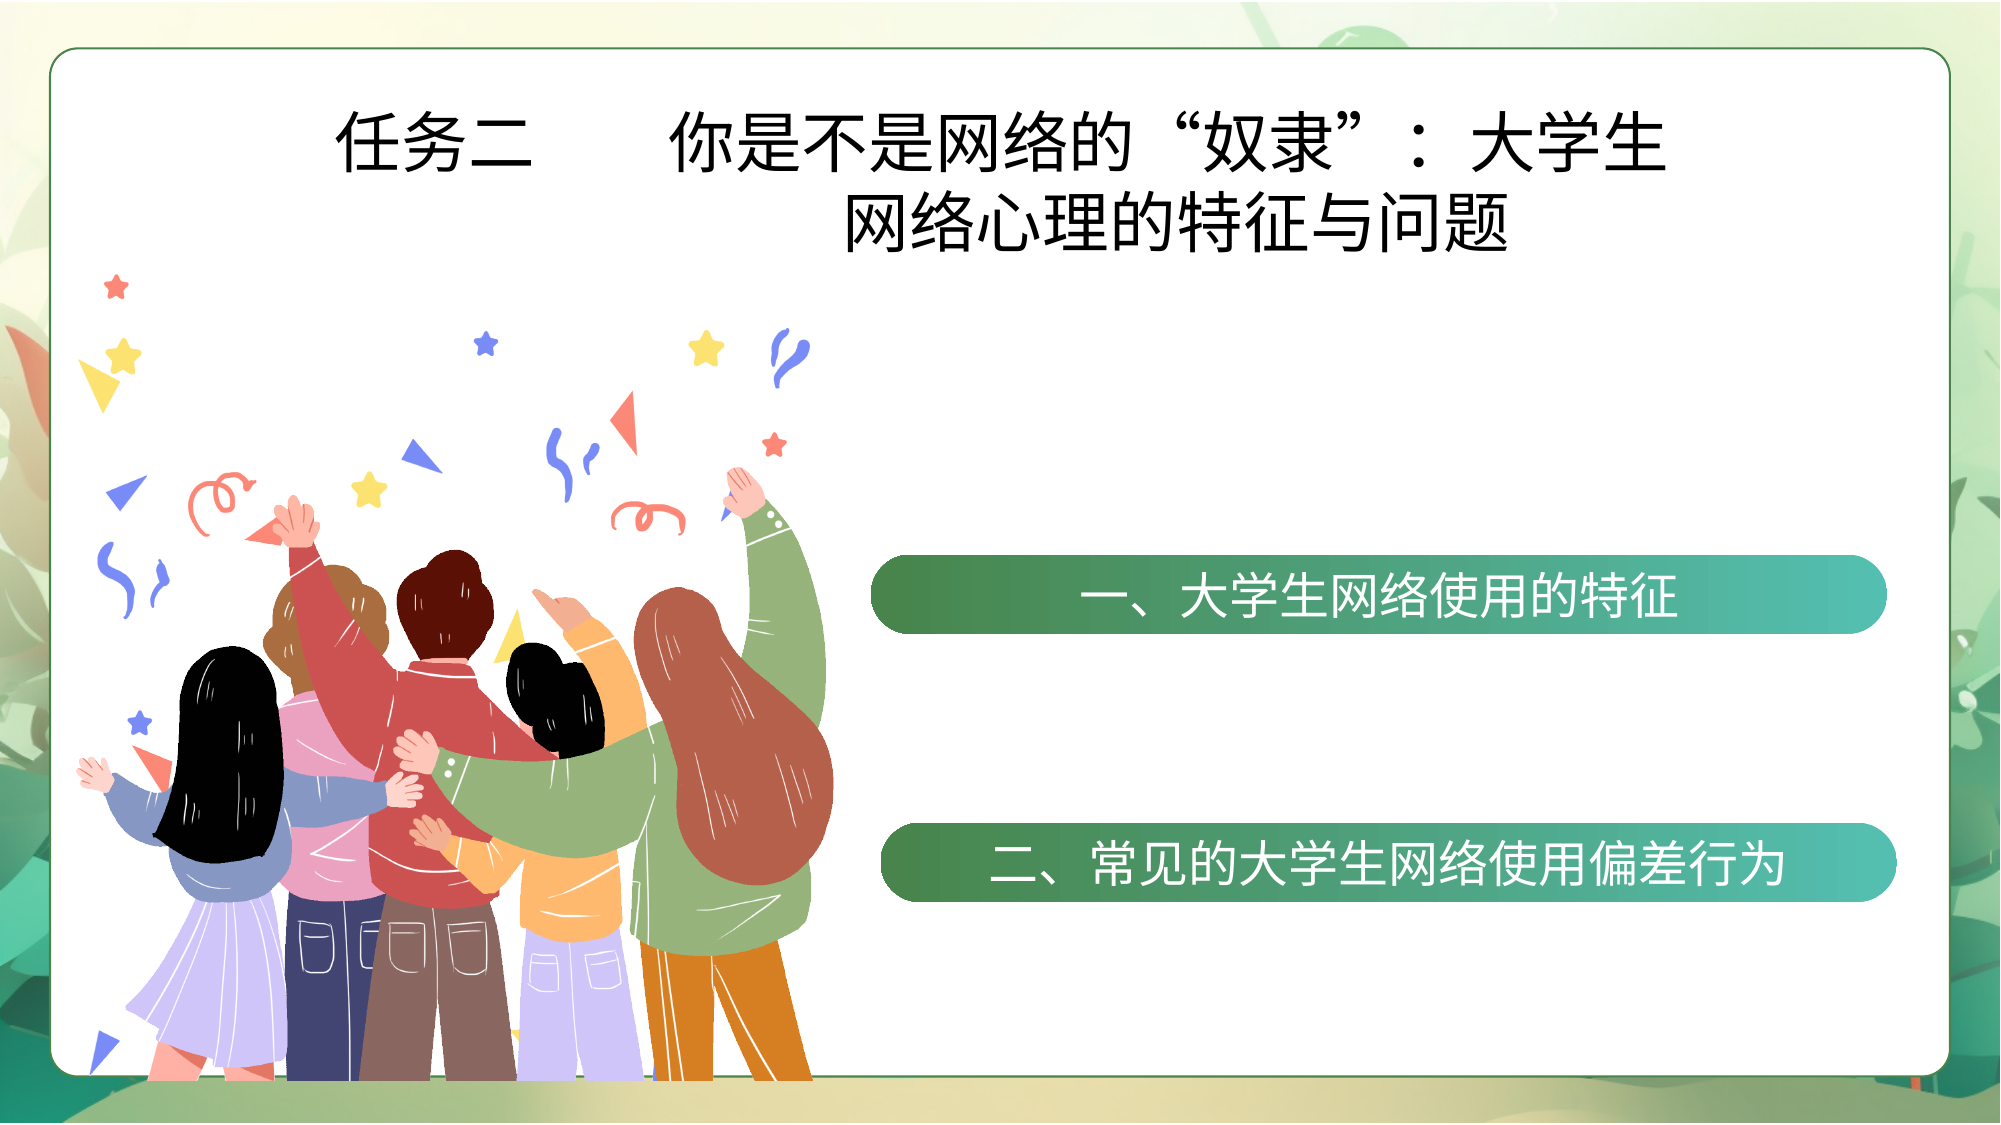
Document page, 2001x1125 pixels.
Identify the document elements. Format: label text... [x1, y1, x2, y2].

text_box 二、常见的大学生网络使用偏差行为 [879, 821, 1899, 904]
text_box 任务二 你是不是网络的“奴隶”：大学生 网络心理的特征与问题 [169, 93, 1835, 269]
picture [0, 2, 2000, 1123]
text_box 一、大学生网络使用的特征 [869, 553, 1889, 635]
